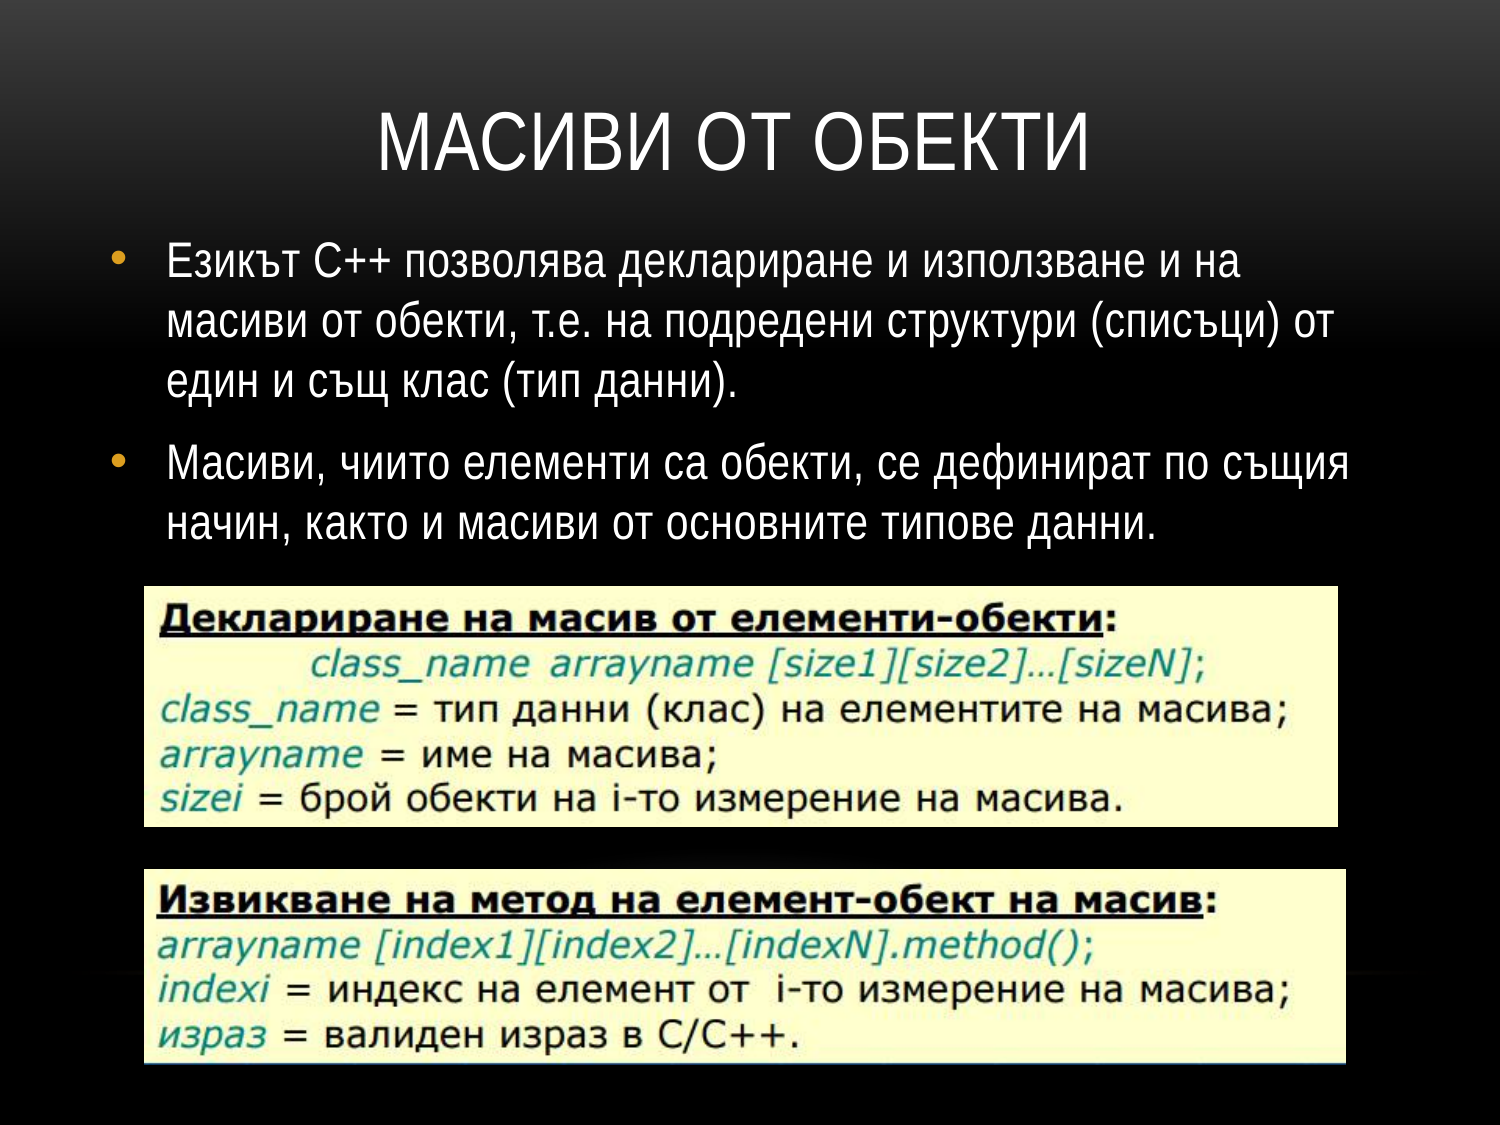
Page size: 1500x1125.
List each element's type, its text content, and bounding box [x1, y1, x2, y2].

picture [0, 0, 1500, 1125]
title Масиви от обекти [94, 54, 1395, 195]
list Езикът C++ позволява деклариране и използване и на масиви от обекти, т.е. на подредени структури (списъци) от един и същ клас (тип данни). Масиви, чиито елементи са обекти, се дефинират по същия начин, както и масиви от основните типове данни. [94, 219, 1395, 895]
